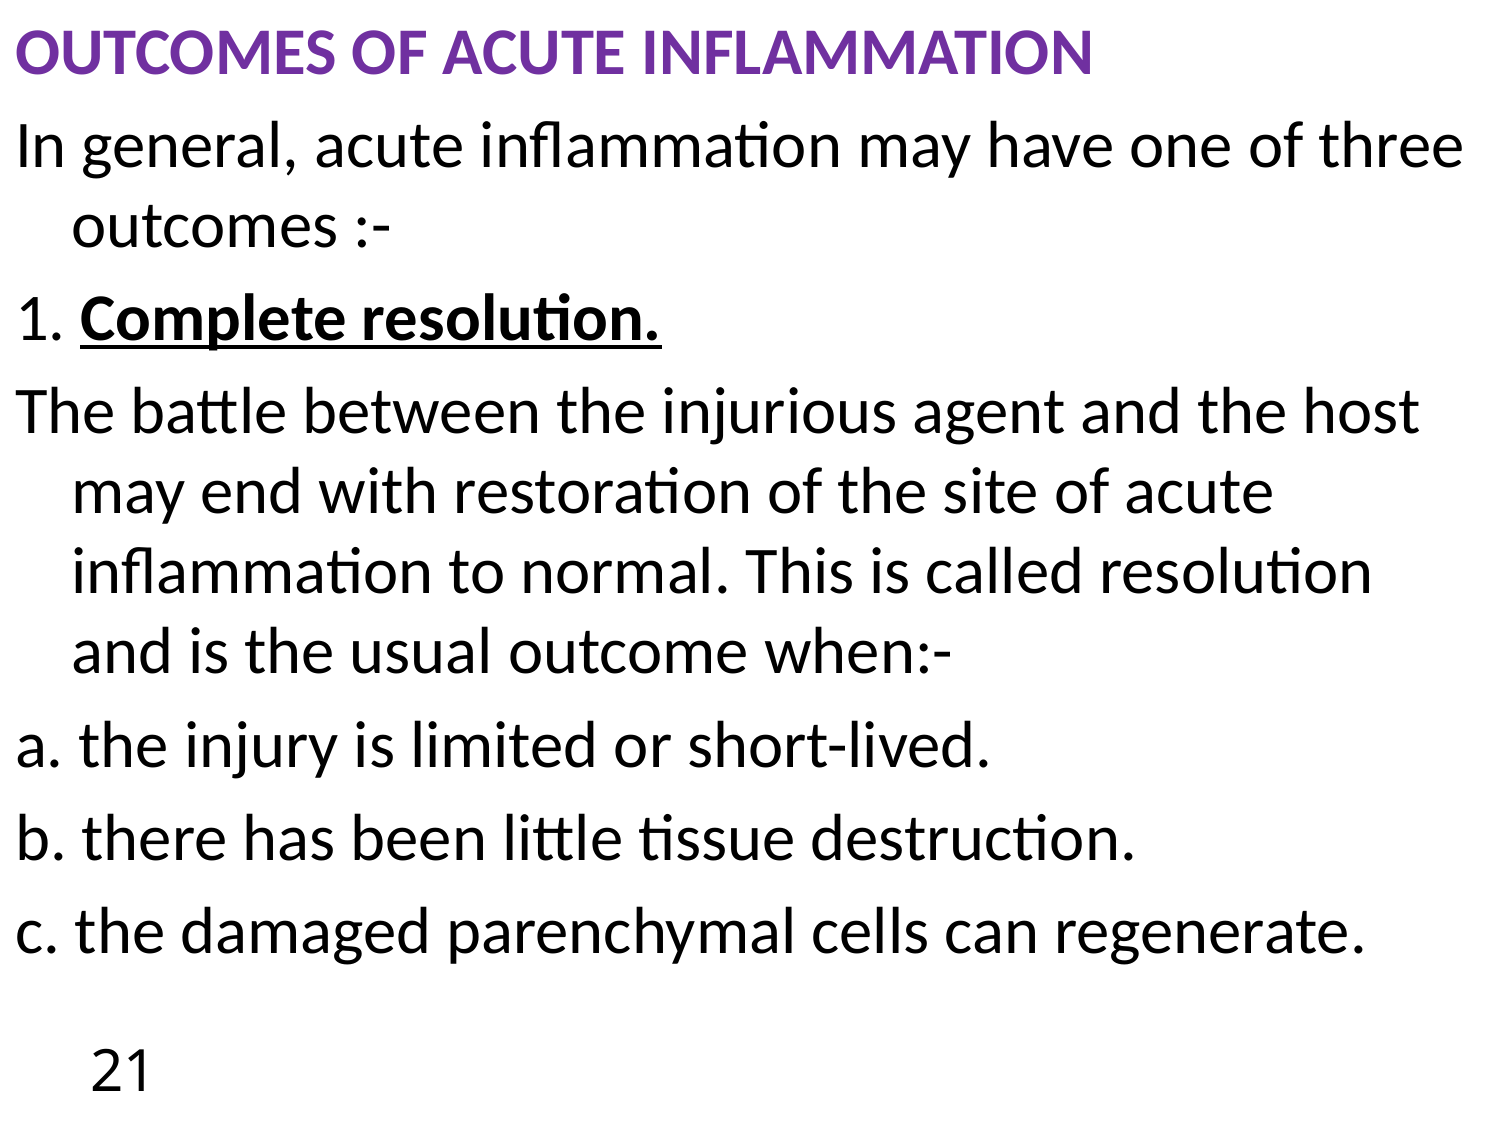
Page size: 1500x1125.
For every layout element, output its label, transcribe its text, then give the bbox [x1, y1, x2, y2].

list OUTCOMES OF ACUTE INFLAMMATION In general, acute inflammation may have one of three outcomes :- 1. Complete resolution. The battle between the injurious agent and the host may end with restoration of the site of acute inflammation to normal. This is called resolution and is the usual outcome when:- a. the injury is limited or short-lived. b. there has been little tissue destruction. c. the damaged parenchymal cells can regenerate. [0, 0, 1500, 1125]
slide_number 21 [75, 1042, 425, 1103]
